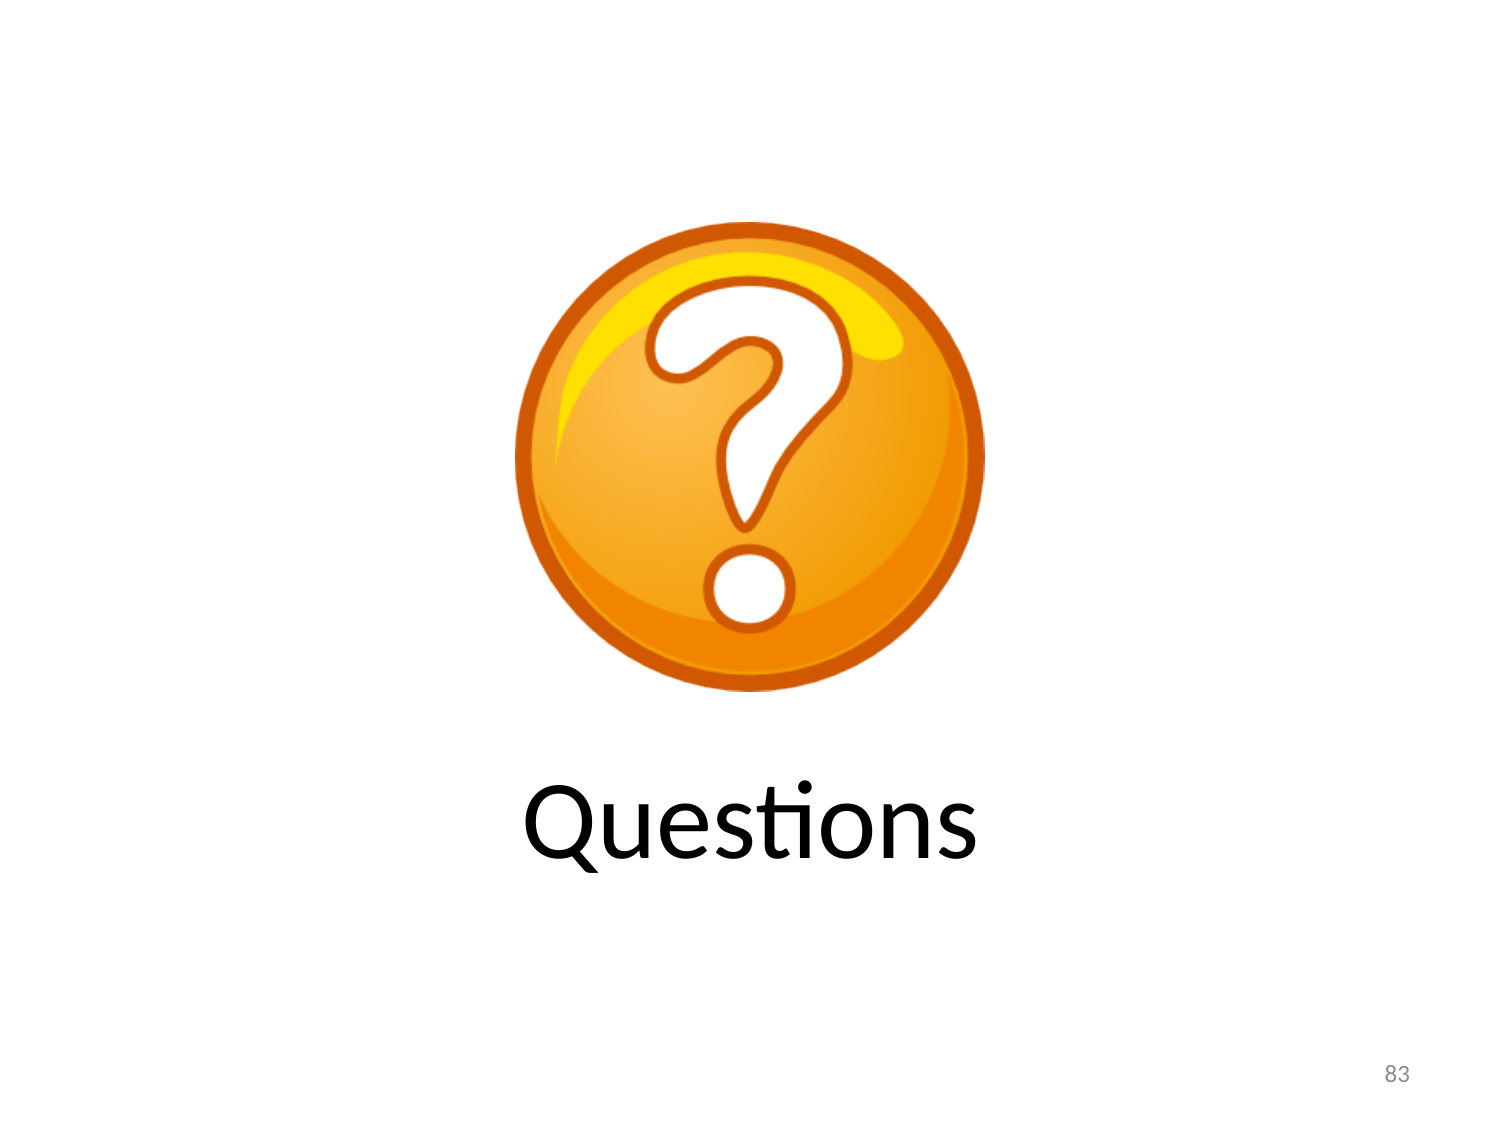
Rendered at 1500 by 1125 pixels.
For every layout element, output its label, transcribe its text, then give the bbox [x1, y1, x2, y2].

text_box Questions [506, 738, 996, 888]
slide_number 83 [1074, 1042, 1425, 1103]
picture [515, 222, 985, 692]
